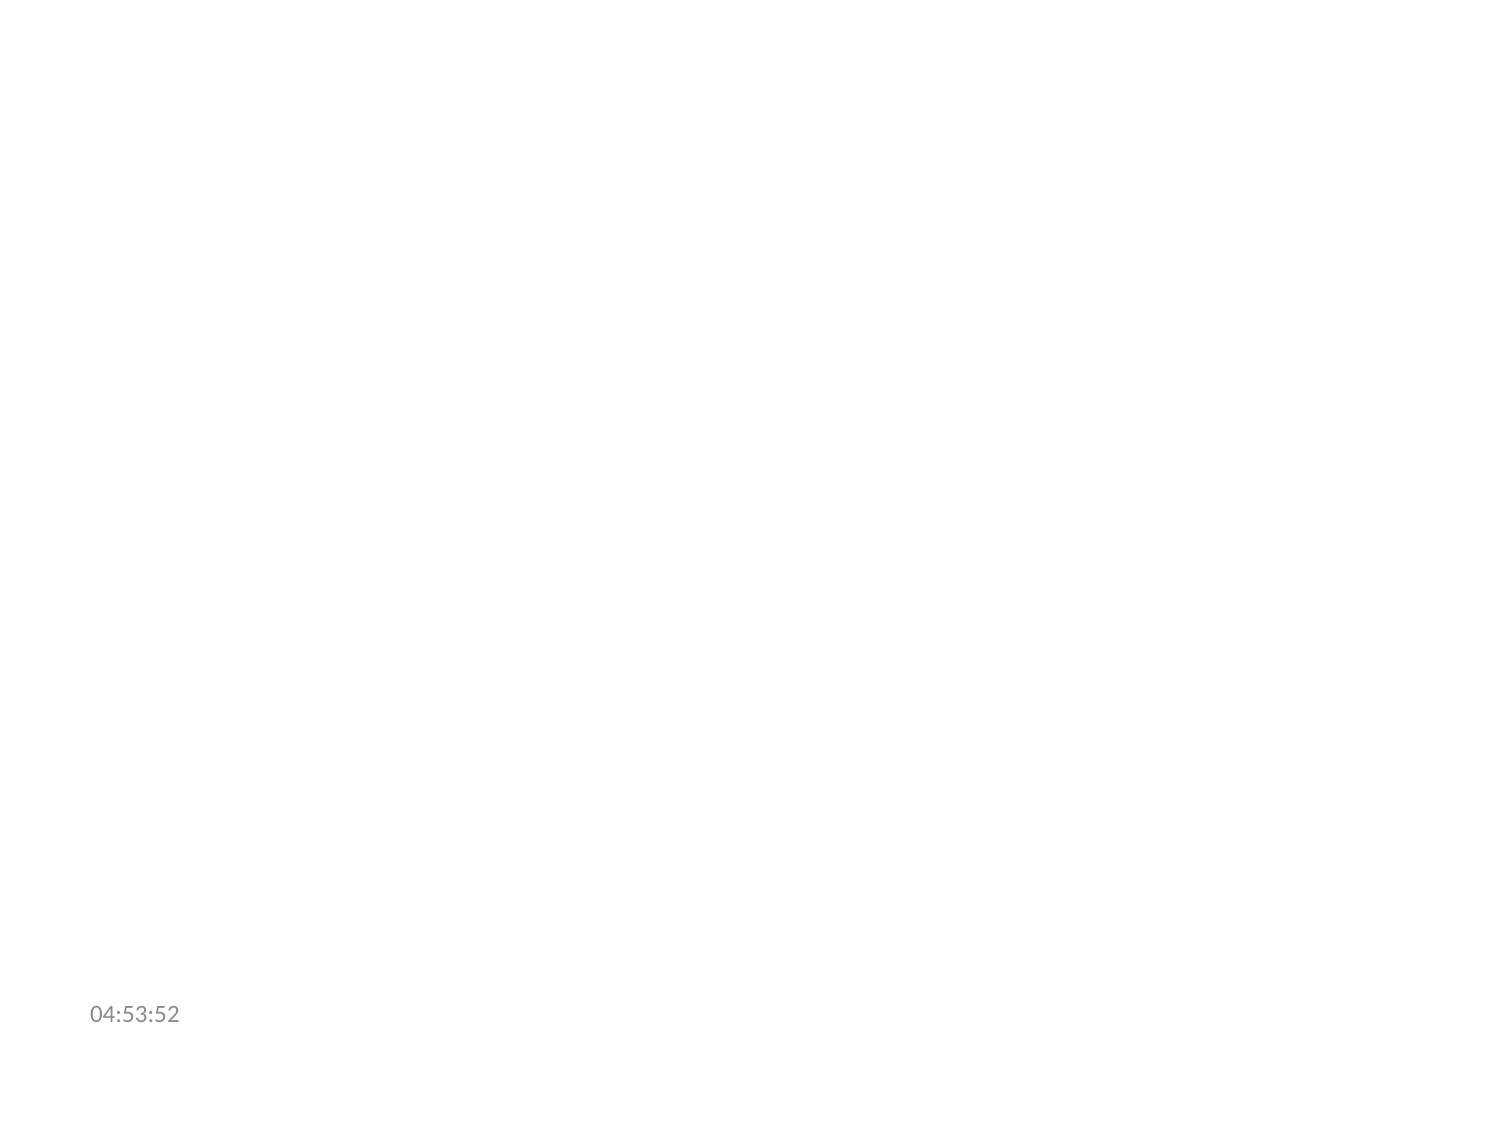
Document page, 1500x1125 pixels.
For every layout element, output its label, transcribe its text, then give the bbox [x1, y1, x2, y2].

text_box 15:35:09 [75, 982, 425, 1043]
